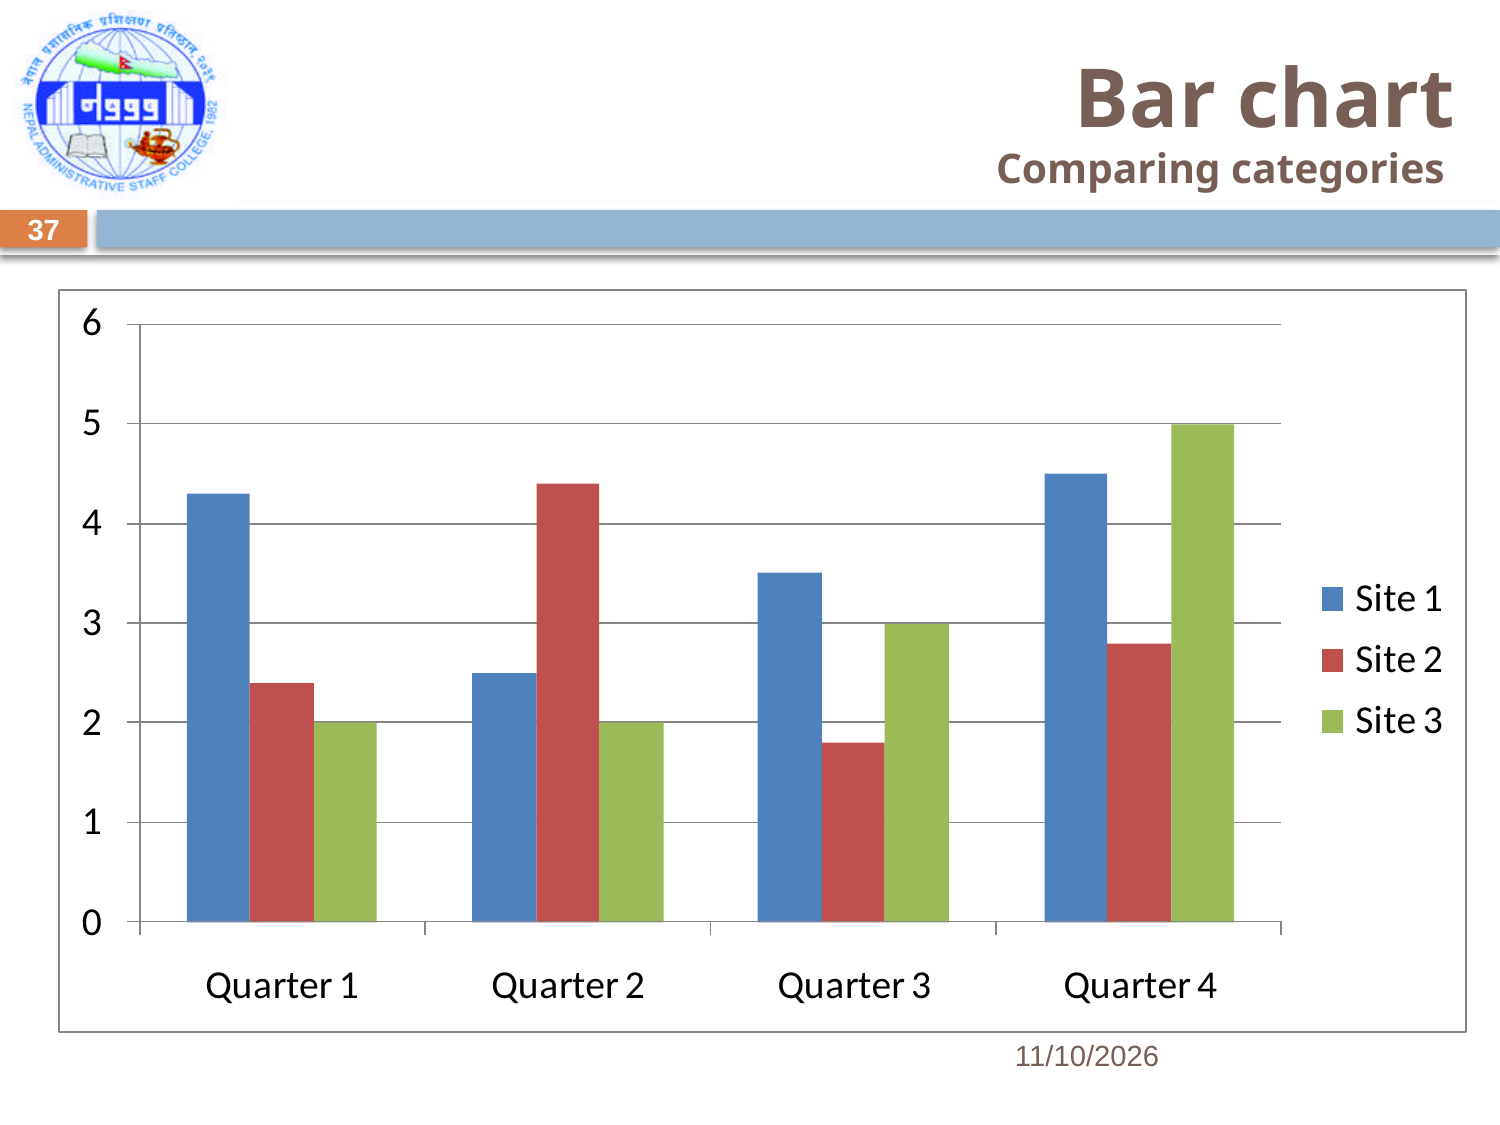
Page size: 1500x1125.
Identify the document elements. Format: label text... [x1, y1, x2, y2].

slide_number 37 [0, 208, 88, 249]
picture [1, 0, 236, 208]
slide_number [999, 1052, 1438, 1085]
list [49, 280, 1476, 1044]
title Bar chart Comparing categories [218, 37, 1471, 200]
